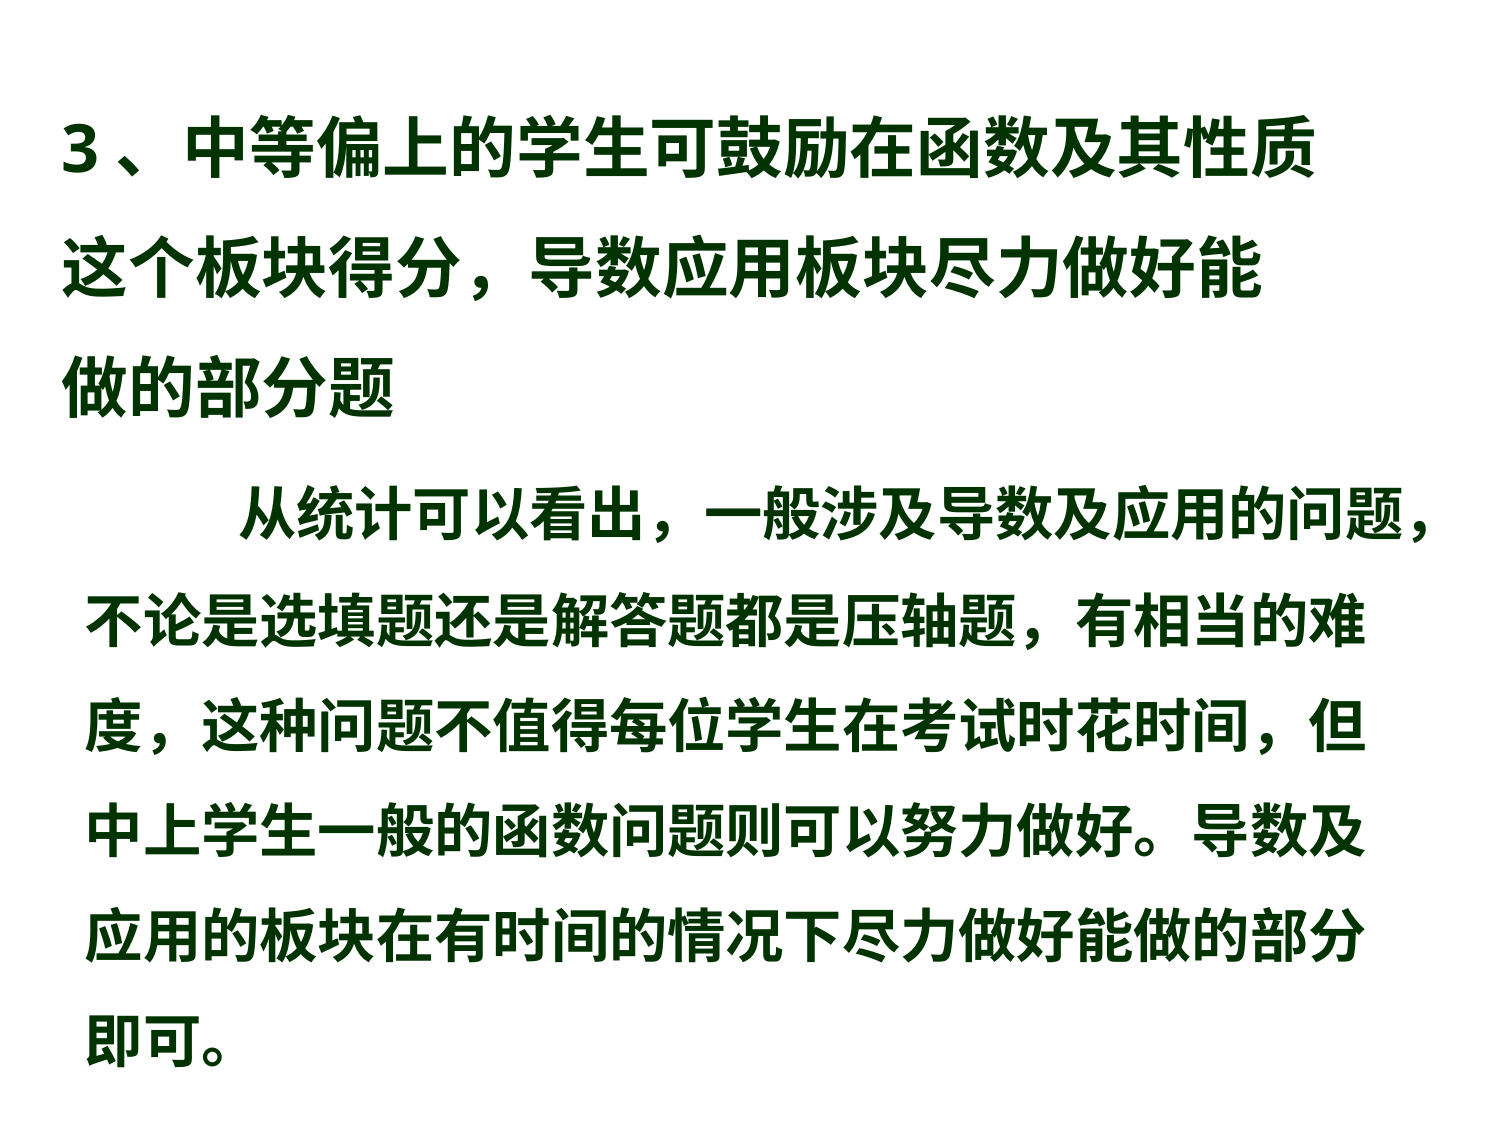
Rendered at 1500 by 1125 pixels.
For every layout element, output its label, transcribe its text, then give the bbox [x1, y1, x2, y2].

text_box 3、中等偏上的学生可鼓励在函数及其性质这个板块得分，导数应用板块尽力做好能做的部分题 [46, 58, 1337, 434]
text_box 从统计可以看出，一般涉及导数及应用的问题，不论是选填题还是解答题都是压轴题，有相当的难度，这种问题不值得每位学生在考试时花时间，但中上学生一般的函数问题则可以努力做好。导数及应用的板块在有时间的情况下尽力做好能做的部分即可。 [70, 421, 1430, 1082]
